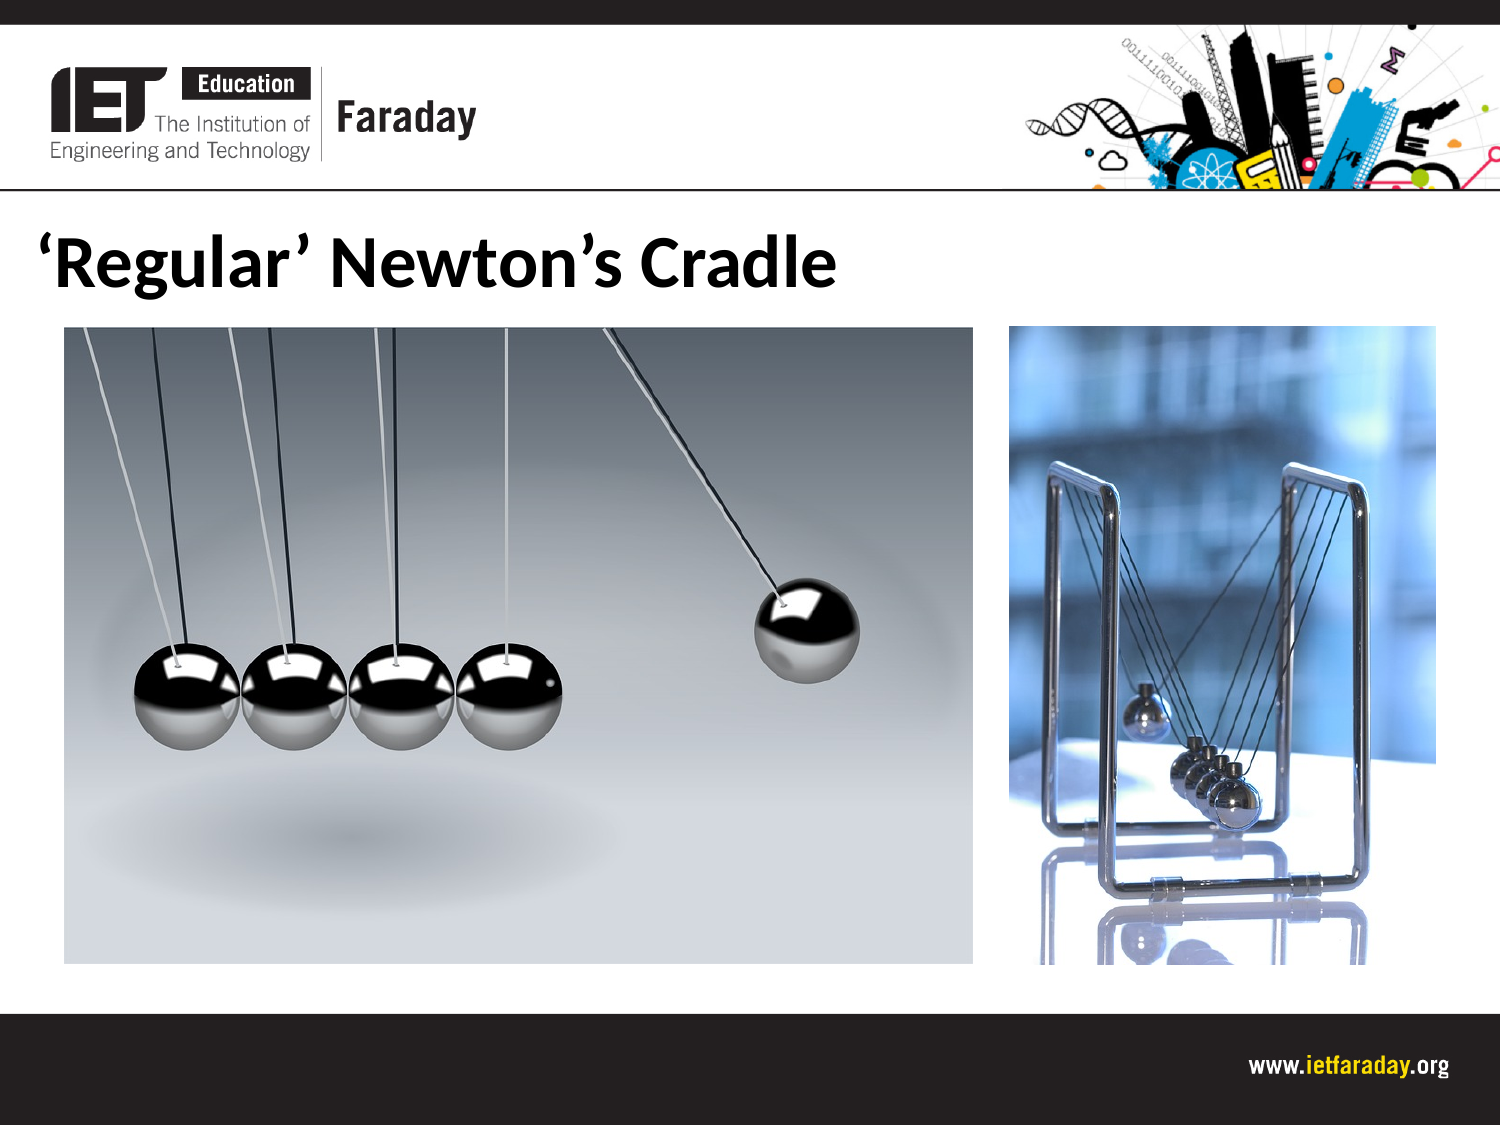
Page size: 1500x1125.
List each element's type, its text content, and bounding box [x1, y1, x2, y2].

text_box ‘Regular’ Newton’s Cradle [20, 205, 1284, 310]
picture [0, 0, 1500, 1125]
